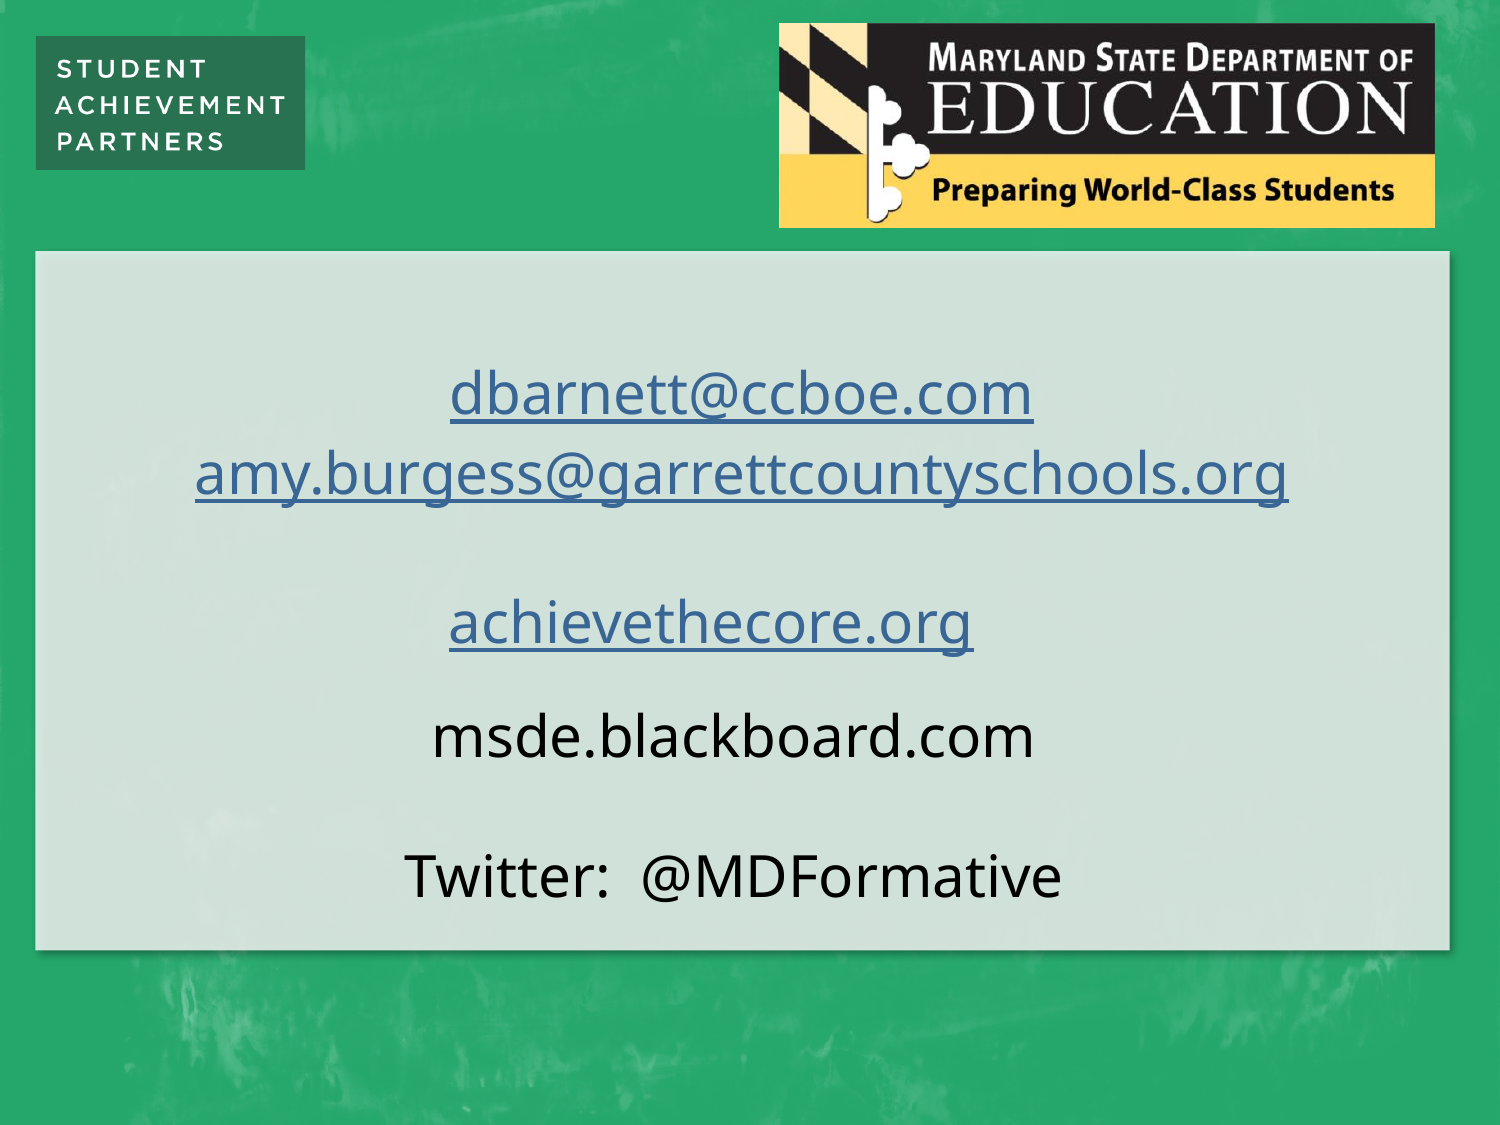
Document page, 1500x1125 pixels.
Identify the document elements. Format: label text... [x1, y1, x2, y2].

picture [0, 0, 1500, 1125]
title dbarnett@ccboe.com amy.burgess@garrettcountyschools.org achievethecore.org msde.blackboard.com Twitter: @MDFormative [34, 281, 1449, 915]
